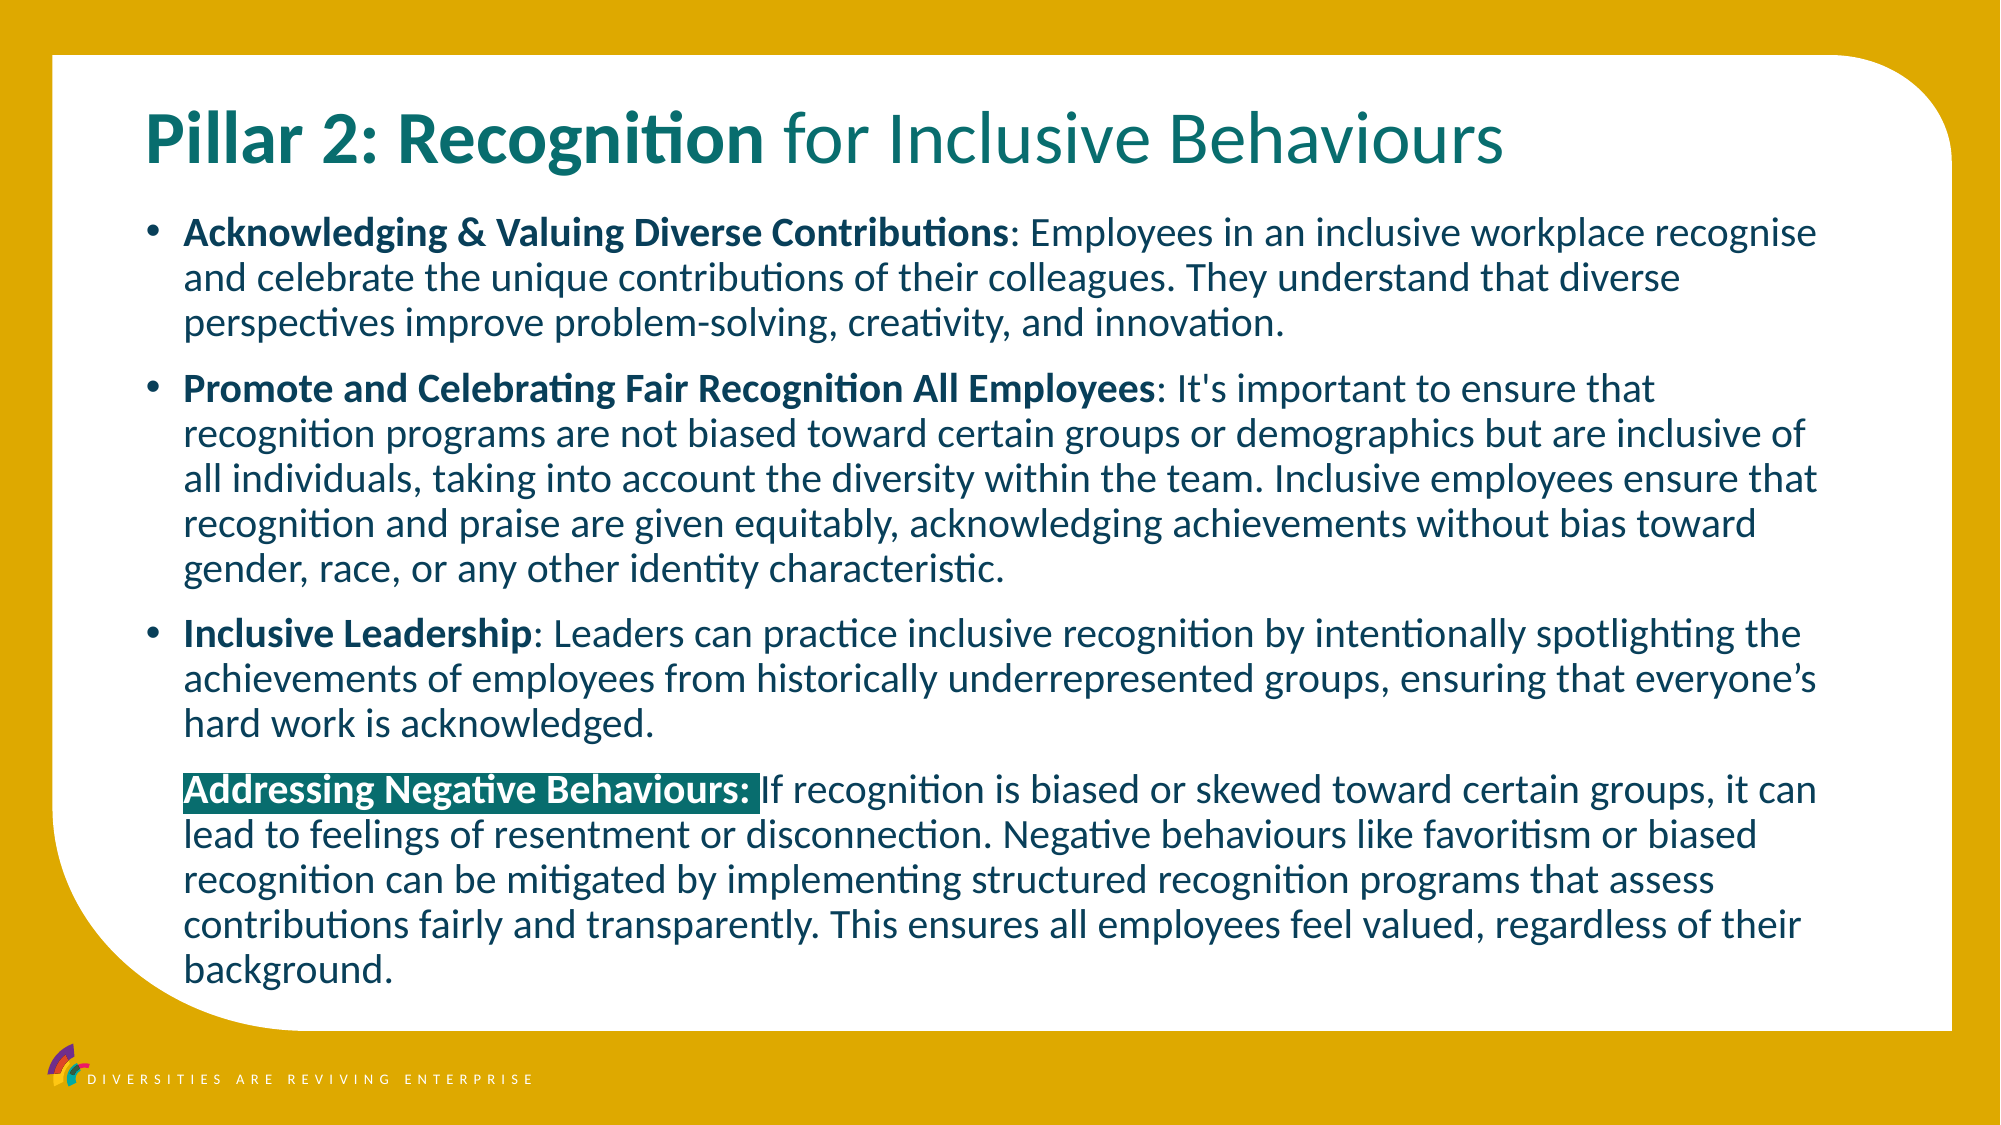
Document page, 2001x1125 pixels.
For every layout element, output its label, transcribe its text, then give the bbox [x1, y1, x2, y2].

list Acknowledging & Valuing Diverse Contributions: Employees in an inclusive workplace recognise and celebrate the unique contributions of their colleagues. They understand that diverse perspectives improve problem-solving, creativity, and innovation. Promote and Celebrating Fair Recognition All Employees: It's important to ensure that recognition programs are not biased toward certain groups or demographics but are inclusive of all individuals, taking into account the diversity within the team. Inclusive employees ensure that recognition and praise are given equitably, acknowledging achievements without bias toward gender, race, or any other identity characteristic. Inclusive Leadership: Leaders can practice inclusive recognition by intentionally spotlighting the achievements of employees from historically underrepresented groups, ensuring that everyone’s hard work is acknowledged. Addressing Negative Behaviours: If recognition is biased or skewed toward certain groups, it can lead to feelings of resentment or disconnection. Negative behaviours like favoritism or biased recognition can be mitigated by implementing structured recognition programs that assess contributions fairly and transparently. This ensures all employees feel valued, regardless of their background. [130, 224, 1869, 835]
list Pillar 2: Recognition for Inclusive Behaviours [130, 91, 1869, 224]
